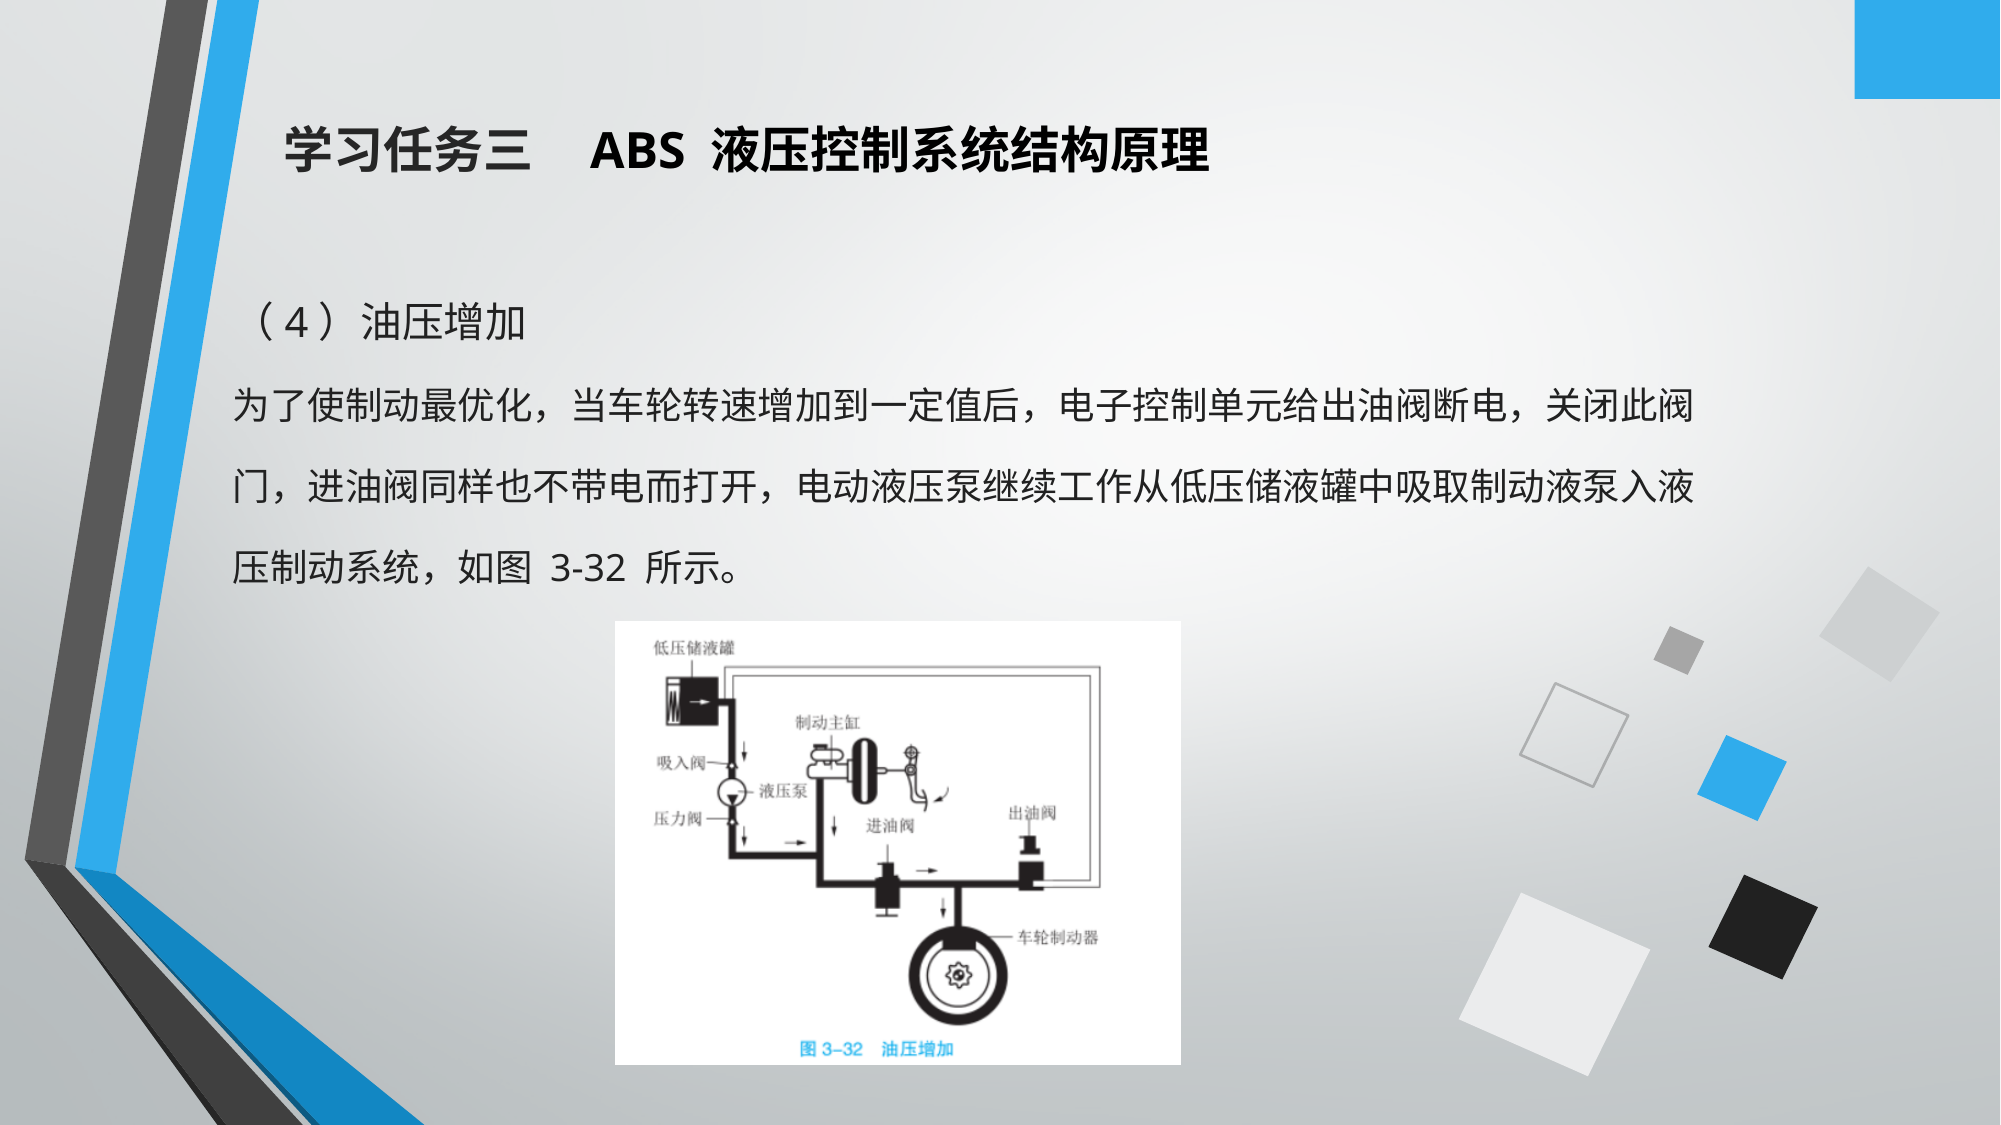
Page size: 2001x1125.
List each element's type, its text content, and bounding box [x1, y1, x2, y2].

text_box 学习任务三 ABS 液压控制系统结构原理 [268, 98, 1980, 230]
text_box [1505, 488, 1886, 1125]
picture [614, 621, 1182, 1065]
text_box [1853, 0, 2000, 100]
text_box （4）油压增加 为了使制动最优化，当车轮转速增加到一定值后，电子控制单元给出油阀断电，关闭此阀门，进油阀同样也不带电而打开，电动液压泵继续工作从低压储液罐中吸取制动液泵入液压制动系统，如图 3-32 所示。 [218, 248, 1741, 596]
